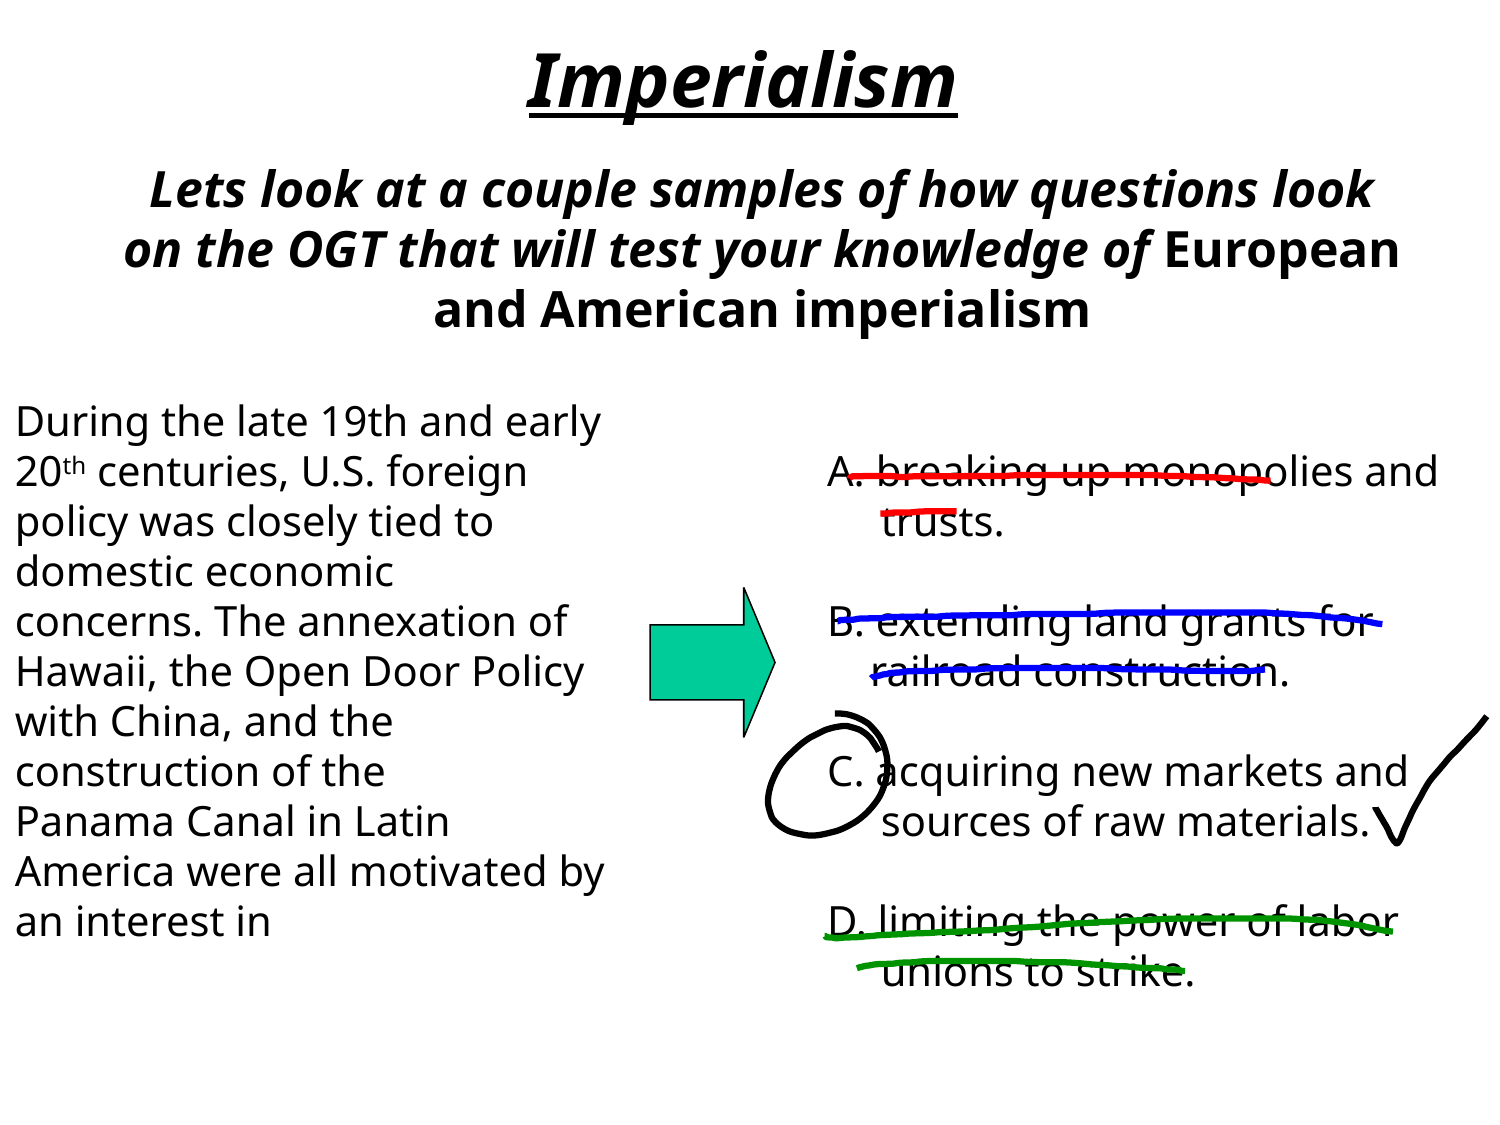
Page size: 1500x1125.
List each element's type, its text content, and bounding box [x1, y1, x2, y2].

text_box A. breaking up monopolies and trusts. B. extending land grants for railroad construction. C. acquiring new markets and sources of raw materials. D. limiting the power of labor unions to strike. [812, 437, 1500, 1003]
text_box [650, 587, 776, 738]
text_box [837, 612, 1383, 679]
text_box Lets look at a couple samples of how questions look on the OGT that will test your knowledge of European and American imperialism [99, 149, 1425, 345]
text_box Imperialism [74, 24, 1413, 130]
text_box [849, 474, 1271, 514]
text_box [50, 275, 688, 336]
text_box During the late 19th and early 20th centuries, U.S. foreign policy was closely tied to domestic economic concerns. The annexation of Hawaii, the Open Door Policy with China, and the construction of the Panama Canal in Latin America were all motivated by an interest in [0, 387, 625, 953]
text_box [767, 713, 1487, 972]
